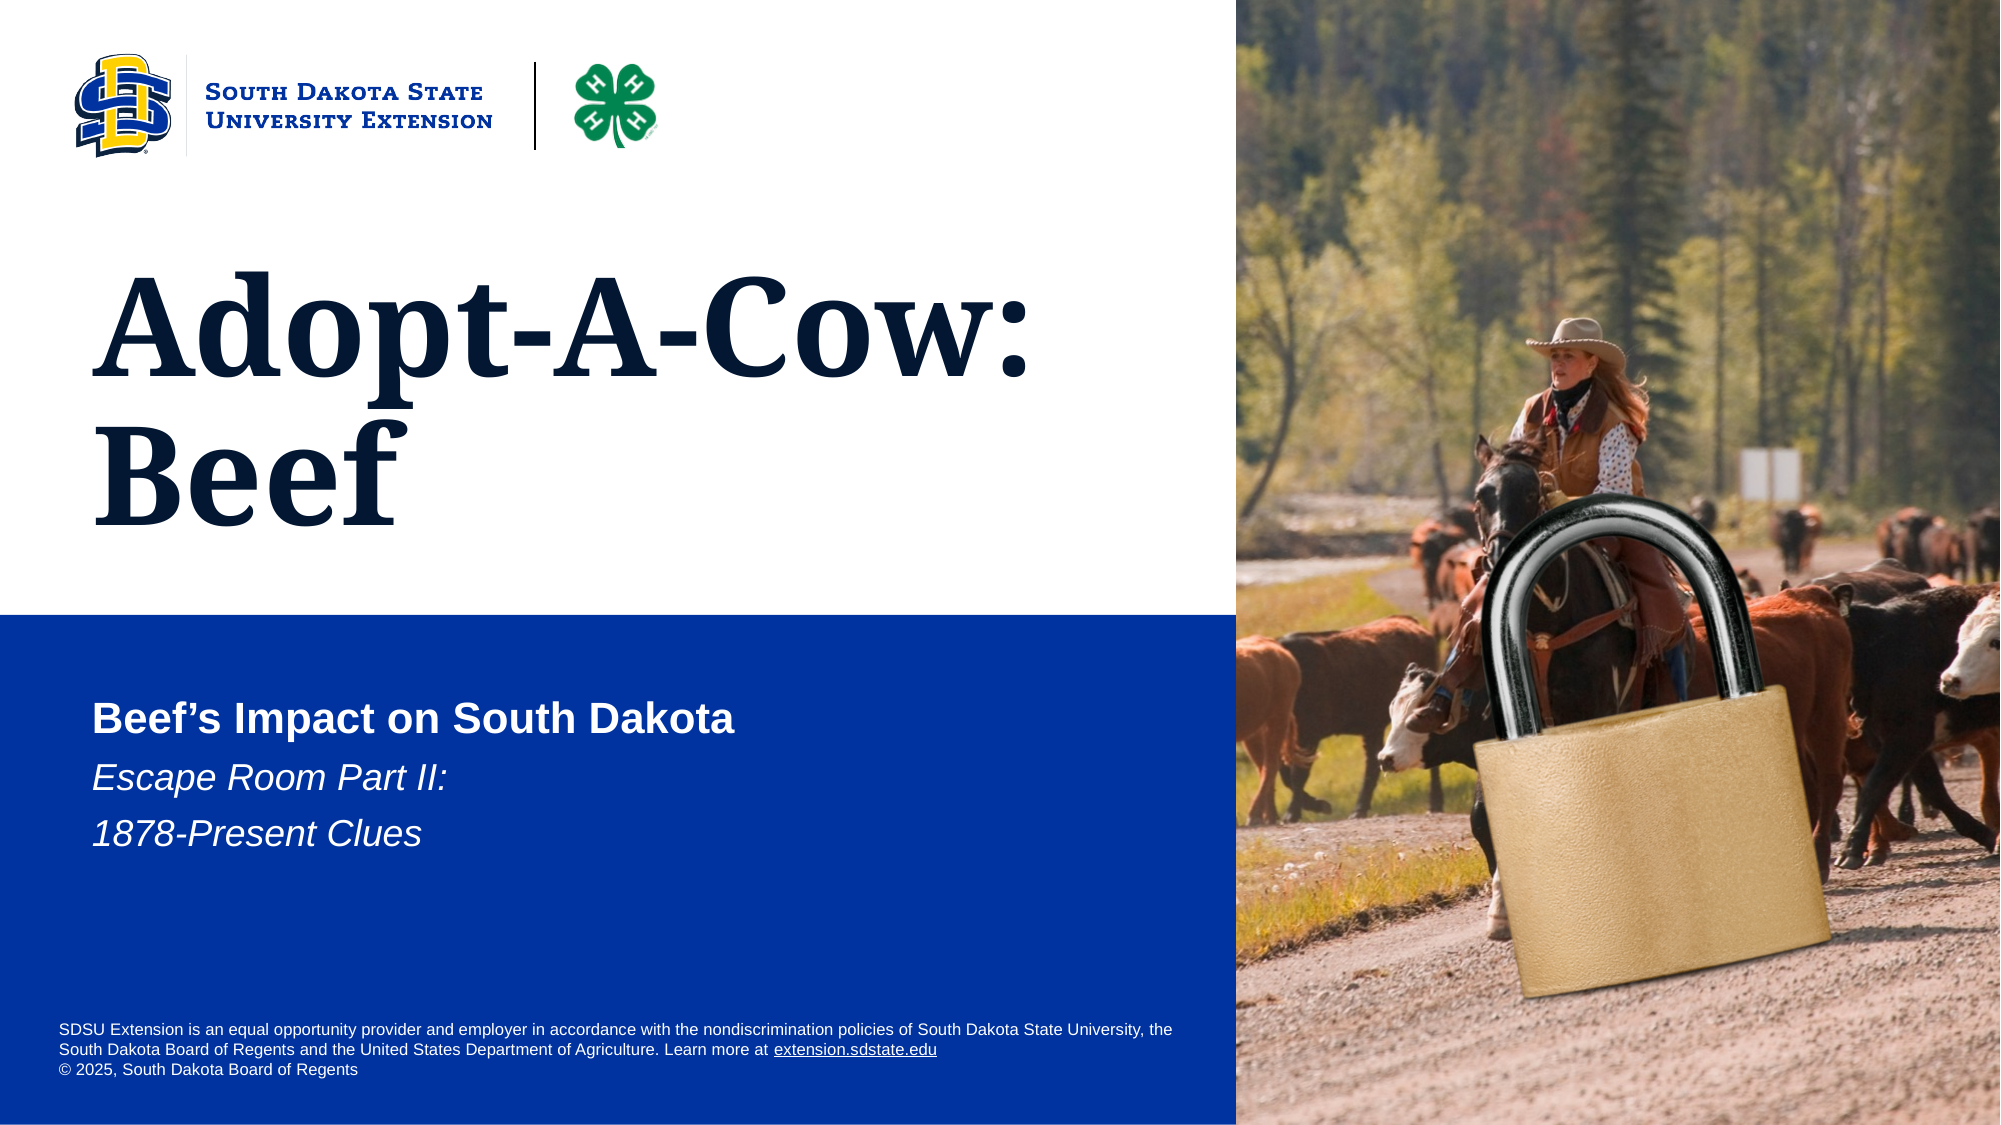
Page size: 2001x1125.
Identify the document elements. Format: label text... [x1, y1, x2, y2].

picture [70, 50, 497, 161]
subtitle Beef’s Impact on South Dakota Escape Room Part II: 1878-Present Clues [76, 688, 974, 863]
picture [1235, 0, 2000, 1125]
picture [572, 60, 662, 151]
title Adopt-A-Cow: Beef [77, 234, 1183, 579]
